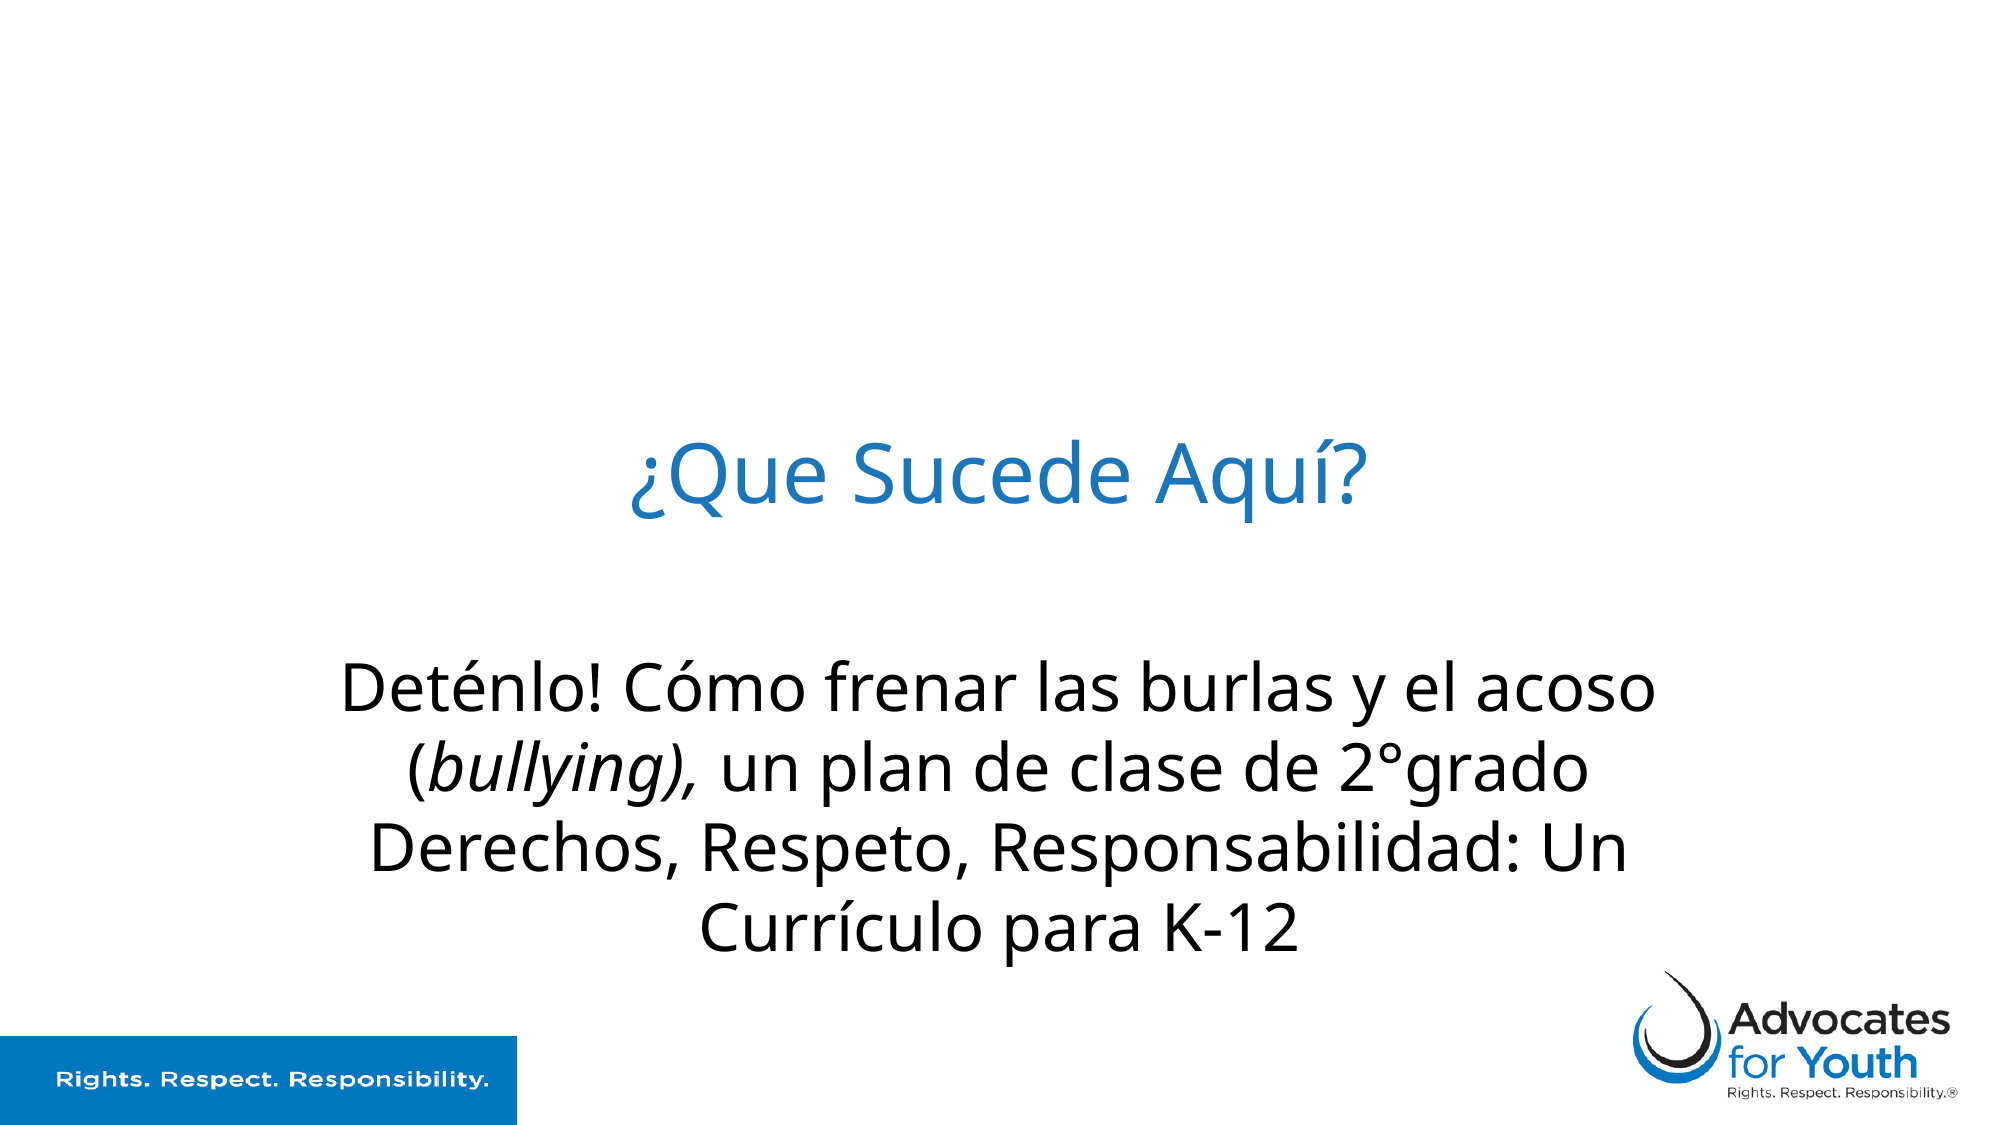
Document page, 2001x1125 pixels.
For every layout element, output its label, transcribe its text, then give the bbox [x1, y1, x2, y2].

picture [1599, 950, 2000, 1125]
picture [0, 1036, 517, 1125]
subtitle Deténlo! Cómo frenar las burlas y el acoso (bullying), un plan de clase de 2°grado Derechos, Respeto, Responsabilidad: Un Currículo para K-12 [300, 637, 1700, 925]
title ¿Que Sucede Aquí? [150, 349, 1850, 591]
